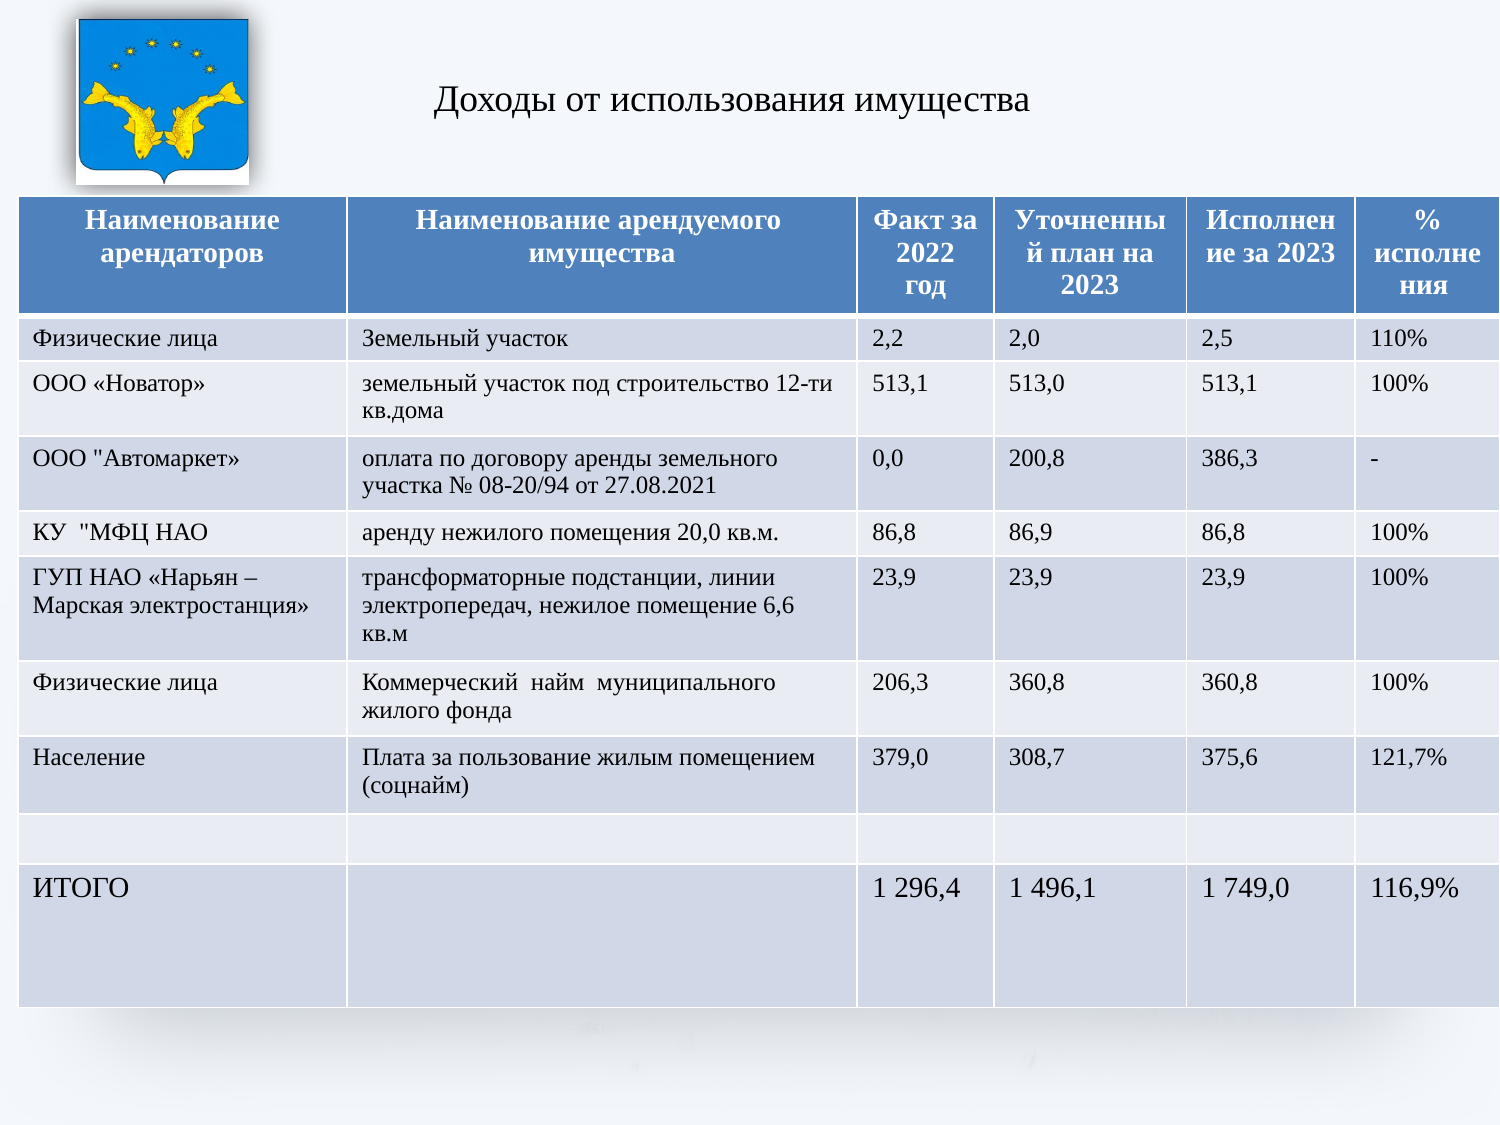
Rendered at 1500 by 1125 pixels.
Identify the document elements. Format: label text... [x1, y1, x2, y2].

table_cell 200,8 [995, 437, 1186, 510]
table_cell аренду нежилого помещения 20,0 кв.м. [348, 512, 856, 555]
table_cell 2,2 [858, 319, 993, 360]
table_cell 513,0 [995, 362, 1186, 435]
table_cell Земельный участок [348, 319, 856, 360]
table_cell 100% [1356, 557, 1499, 561]
table_cell 86,8 [858, 512, 993, 555]
table_header Исполнение за 2023 [1187, 197, 1354, 313]
table_header Наименование арендаторов [19, 197, 346, 313]
table_header % исполнения [1356, 197, 1499, 313]
table_header Уточненный план на 2023 [995, 197, 1186, 313]
table_cell 100% [1356, 512, 1499, 555]
table_cell оплата по договору аренды земельного участка № 08-20/94 от 27.08.2021 [348, 437, 856, 510]
table_cell 86,9 [995, 512, 1186, 555]
table_cell земельный участок под строительство 12-ти кв.дома [348, 362, 856, 435]
table_cell ООО "Автомаркет» [19, 437, 346, 510]
table_cell Физические лица [19, 319, 346, 360]
picture [0, 562, 1500, 1125]
table_cell 2,5 [1187, 319, 1354, 360]
table_cell 2,0 [995, 319, 1186, 360]
table_cell 0,0 [858, 437, 993, 510]
table_cell ООО «Новатор» [19, 362, 346, 435]
table_header Факт за 2022 год [858, 197, 993, 313]
table_cell 513,1 [858, 362, 993, 435]
table_header Наименование арендуемого имущества [348, 197, 856, 313]
picture [76, 18, 249, 185]
text_box Доходы от использования имущества [419, 66, 1247, 127]
table_cell - [1356, 437, 1499, 510]
table_cell 513,1 [1187, 362, 1354, 435]
table_cell КУ "МФЦ НАО [19, 512, 346, 555]
table_cell 110% [1356, 319, 1499, 360]
table_cell 386,3 [1187, 437, 1354, 510]
table_cell 100% [1356, 362, 1499, 435]
table_cell 86,8 [1187, 512, 1354, 555]
